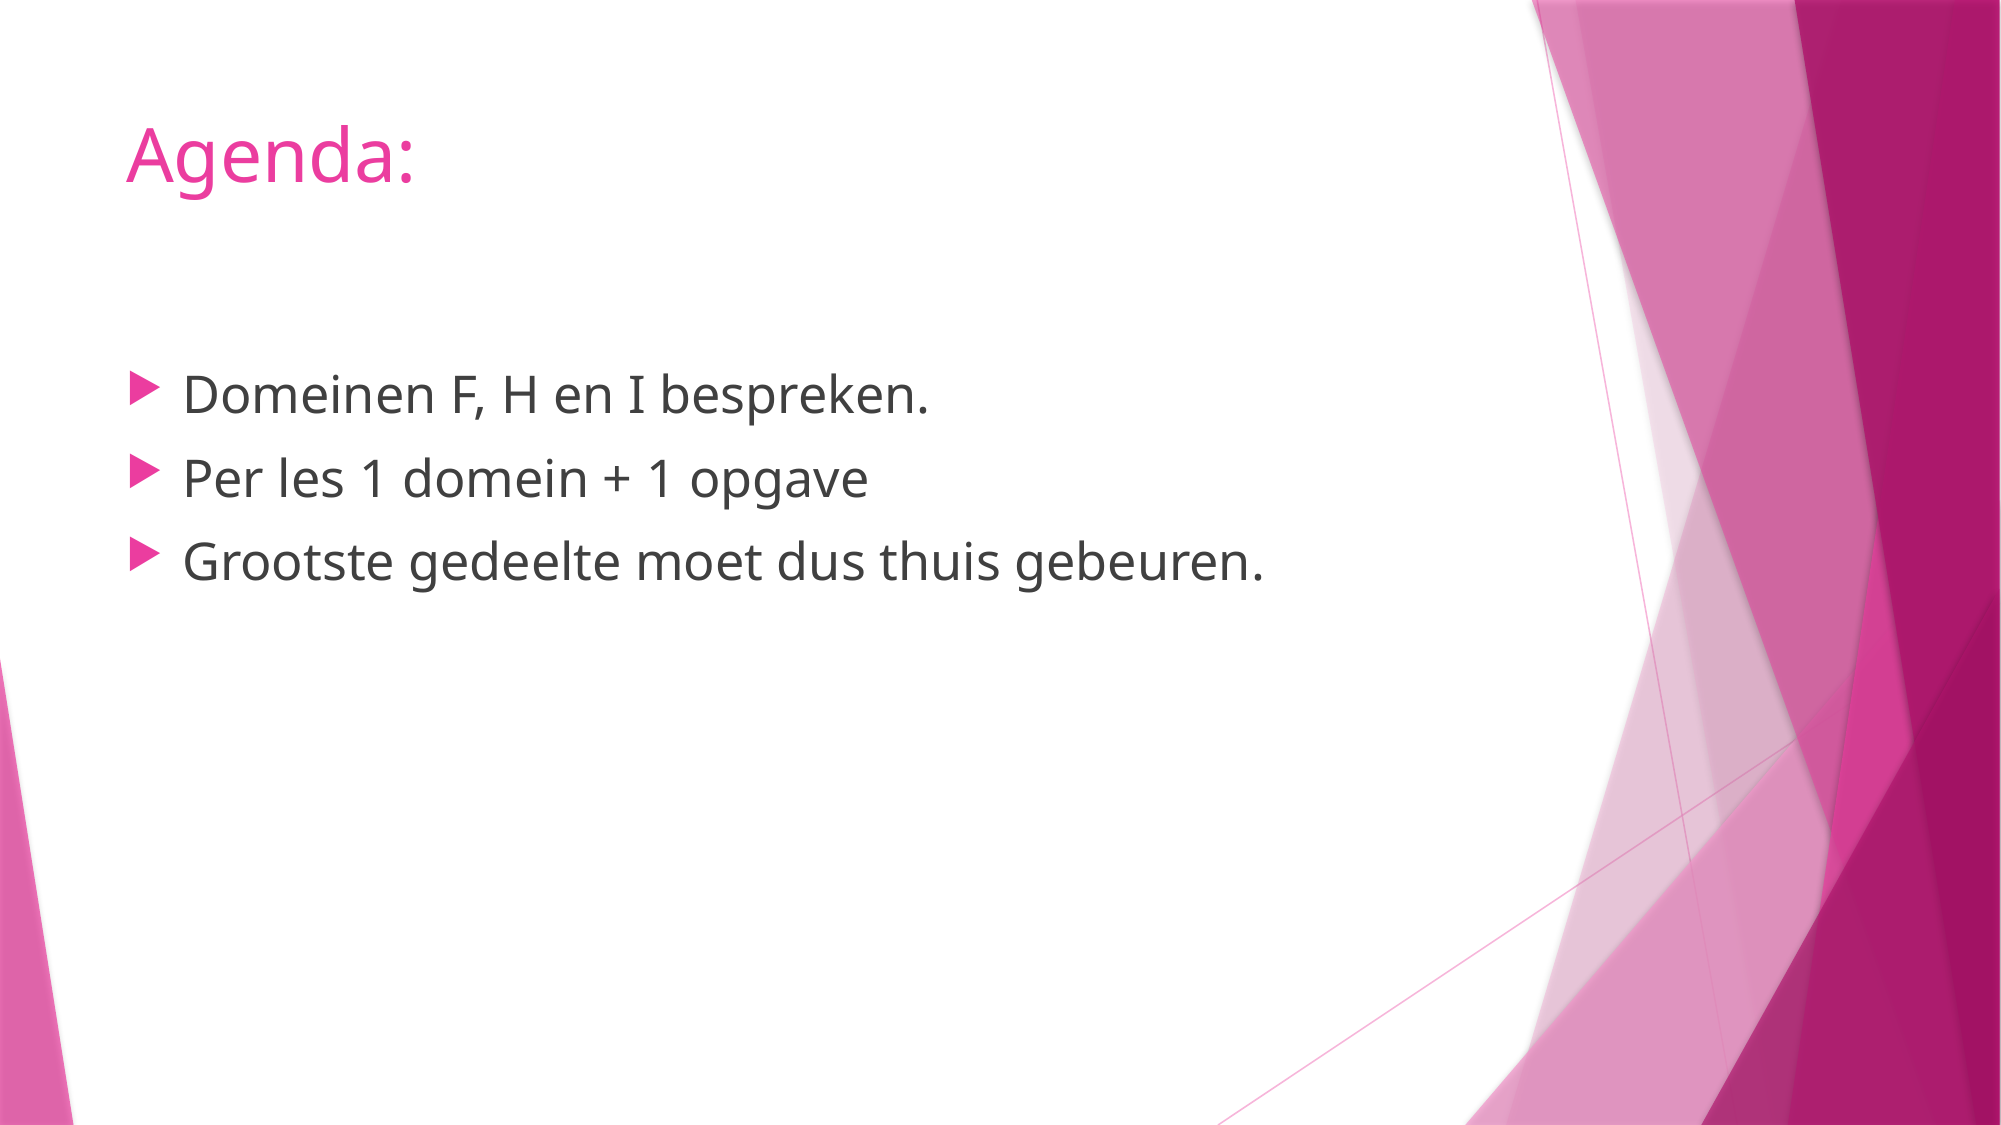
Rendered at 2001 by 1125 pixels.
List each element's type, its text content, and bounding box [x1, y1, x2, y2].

list Domeinen F, H en I bespreken. Per les 1 domein + 1 opgave Grootste gedeelte moet dus thuis gebeuren. [111, 354, 1522, 992]
title Agenda: [111, 99, 1522, 317]
